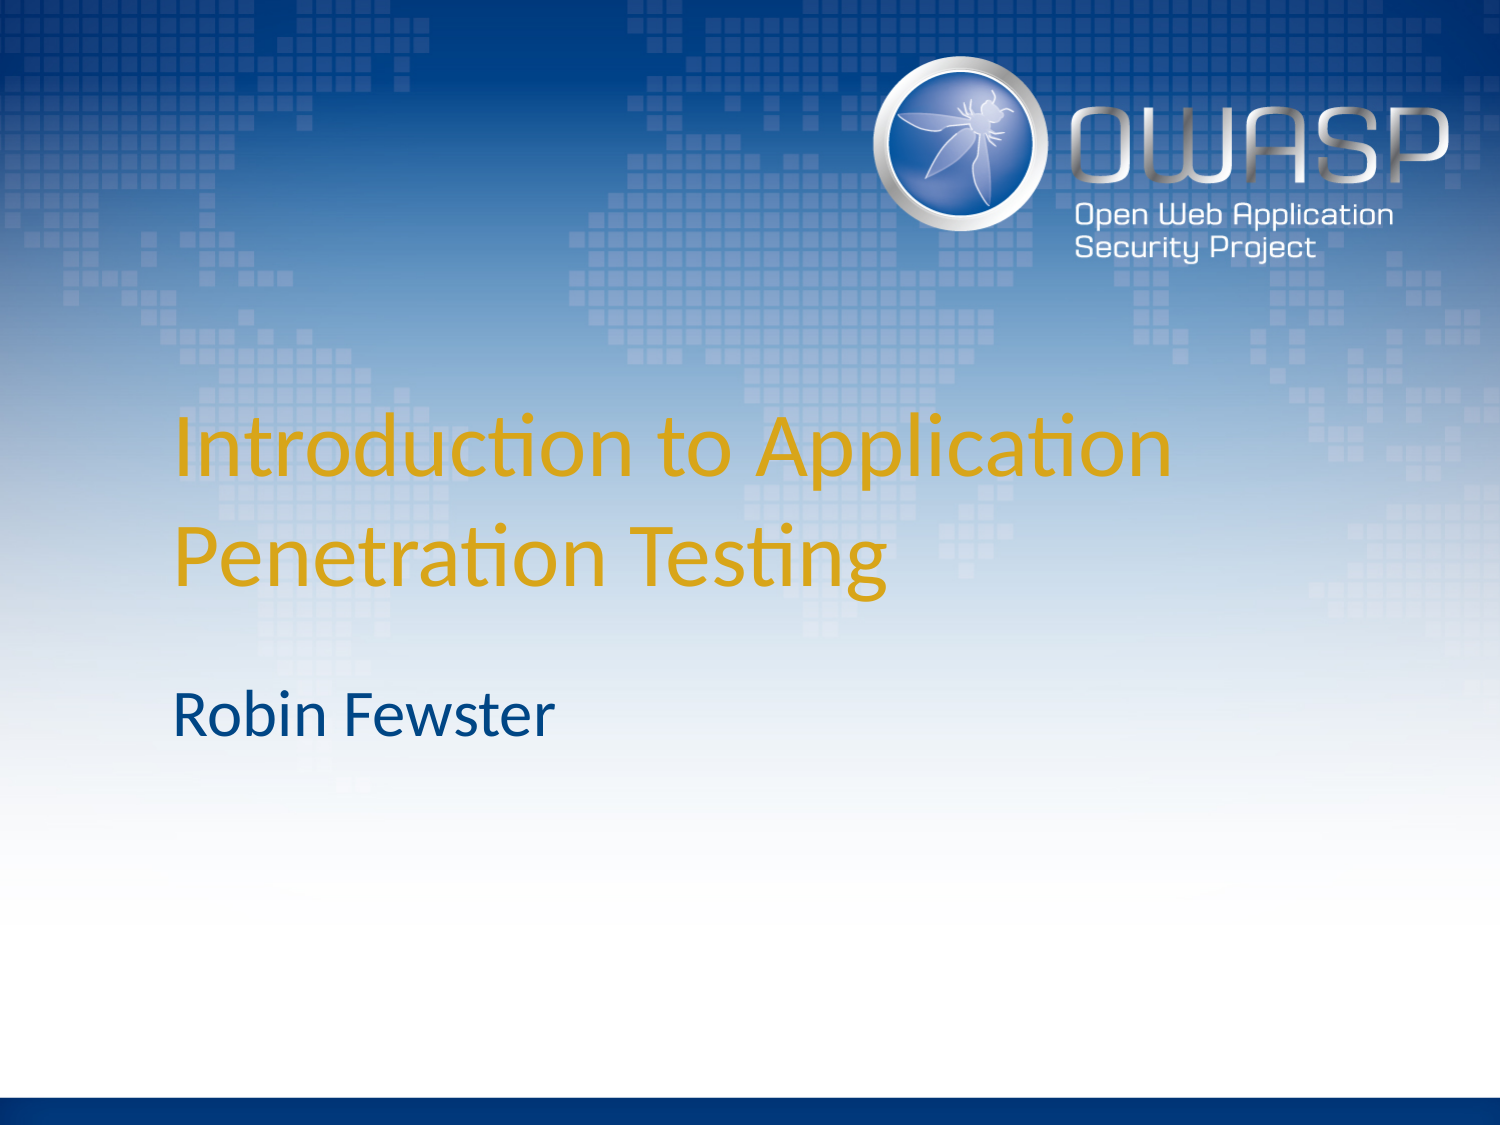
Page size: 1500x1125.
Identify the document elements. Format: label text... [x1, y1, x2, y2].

subtitle Robin Fewster [157, 661, 1163, 950]
title Introduction to Application Penetration Testing [157, 373, 1275, 615]
picture [0, 0, 1500, 1125]
